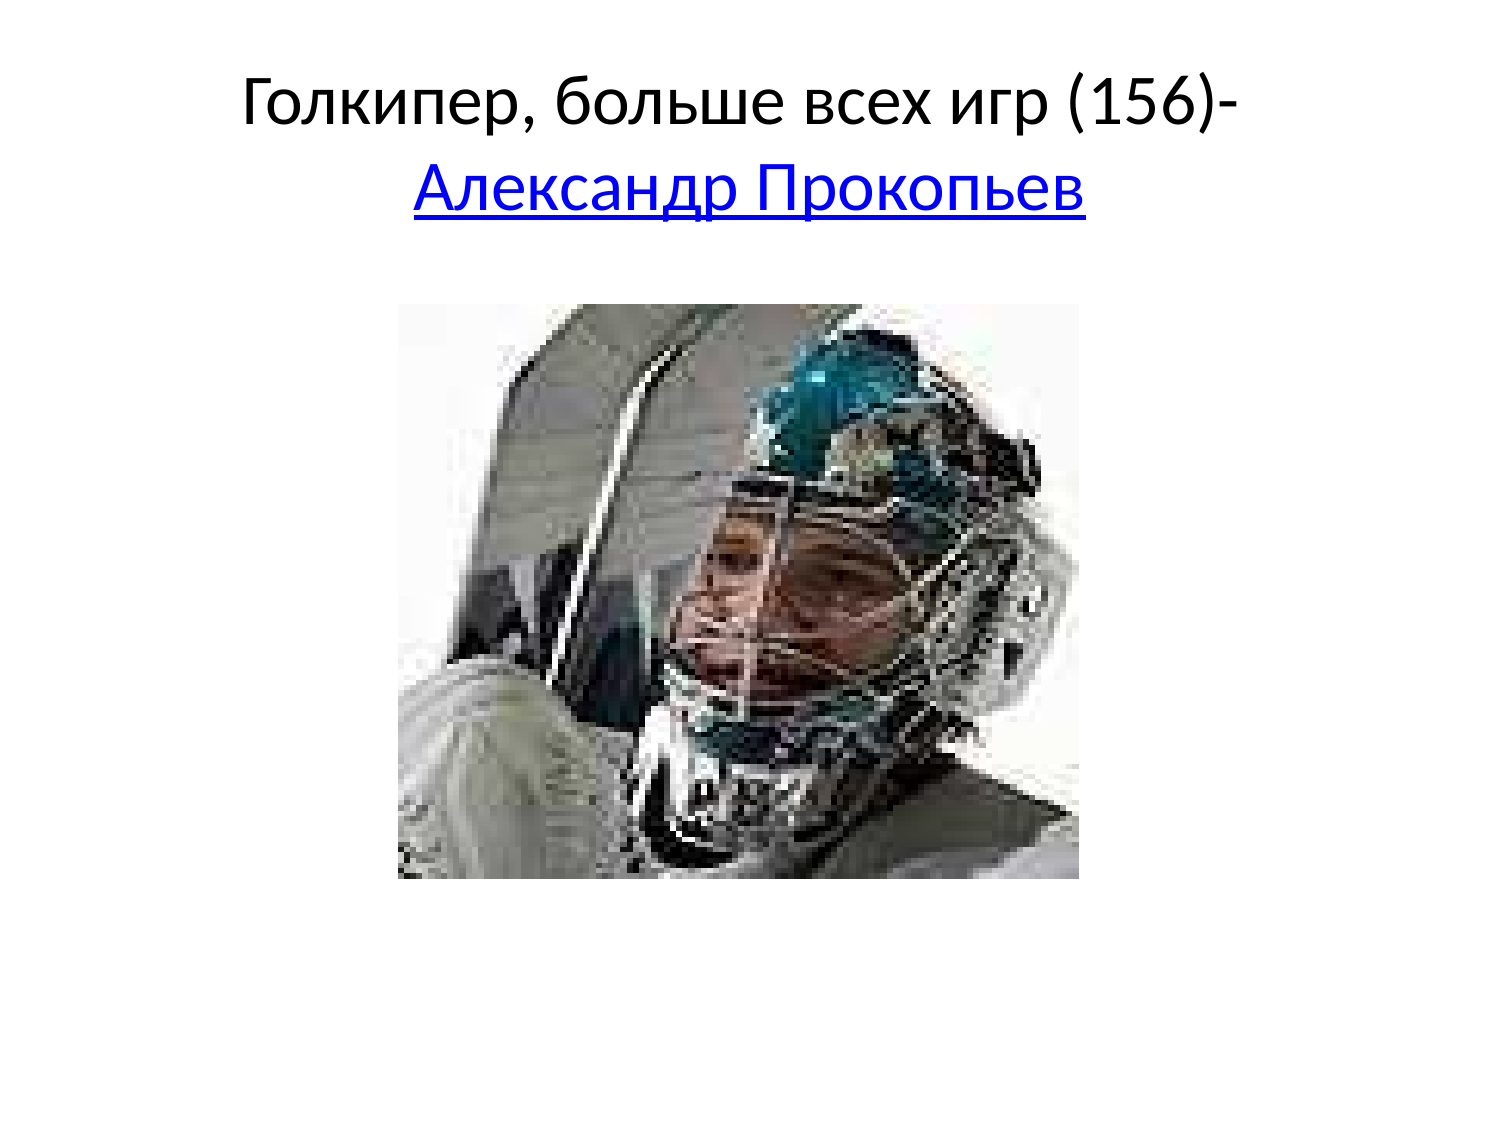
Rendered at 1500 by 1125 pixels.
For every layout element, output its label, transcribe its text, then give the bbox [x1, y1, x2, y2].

title Голкипер, больше всех игр (156)- Александр Прокопьев [75, 45, 1425, 233]
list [398, 304, 1079, 880]
